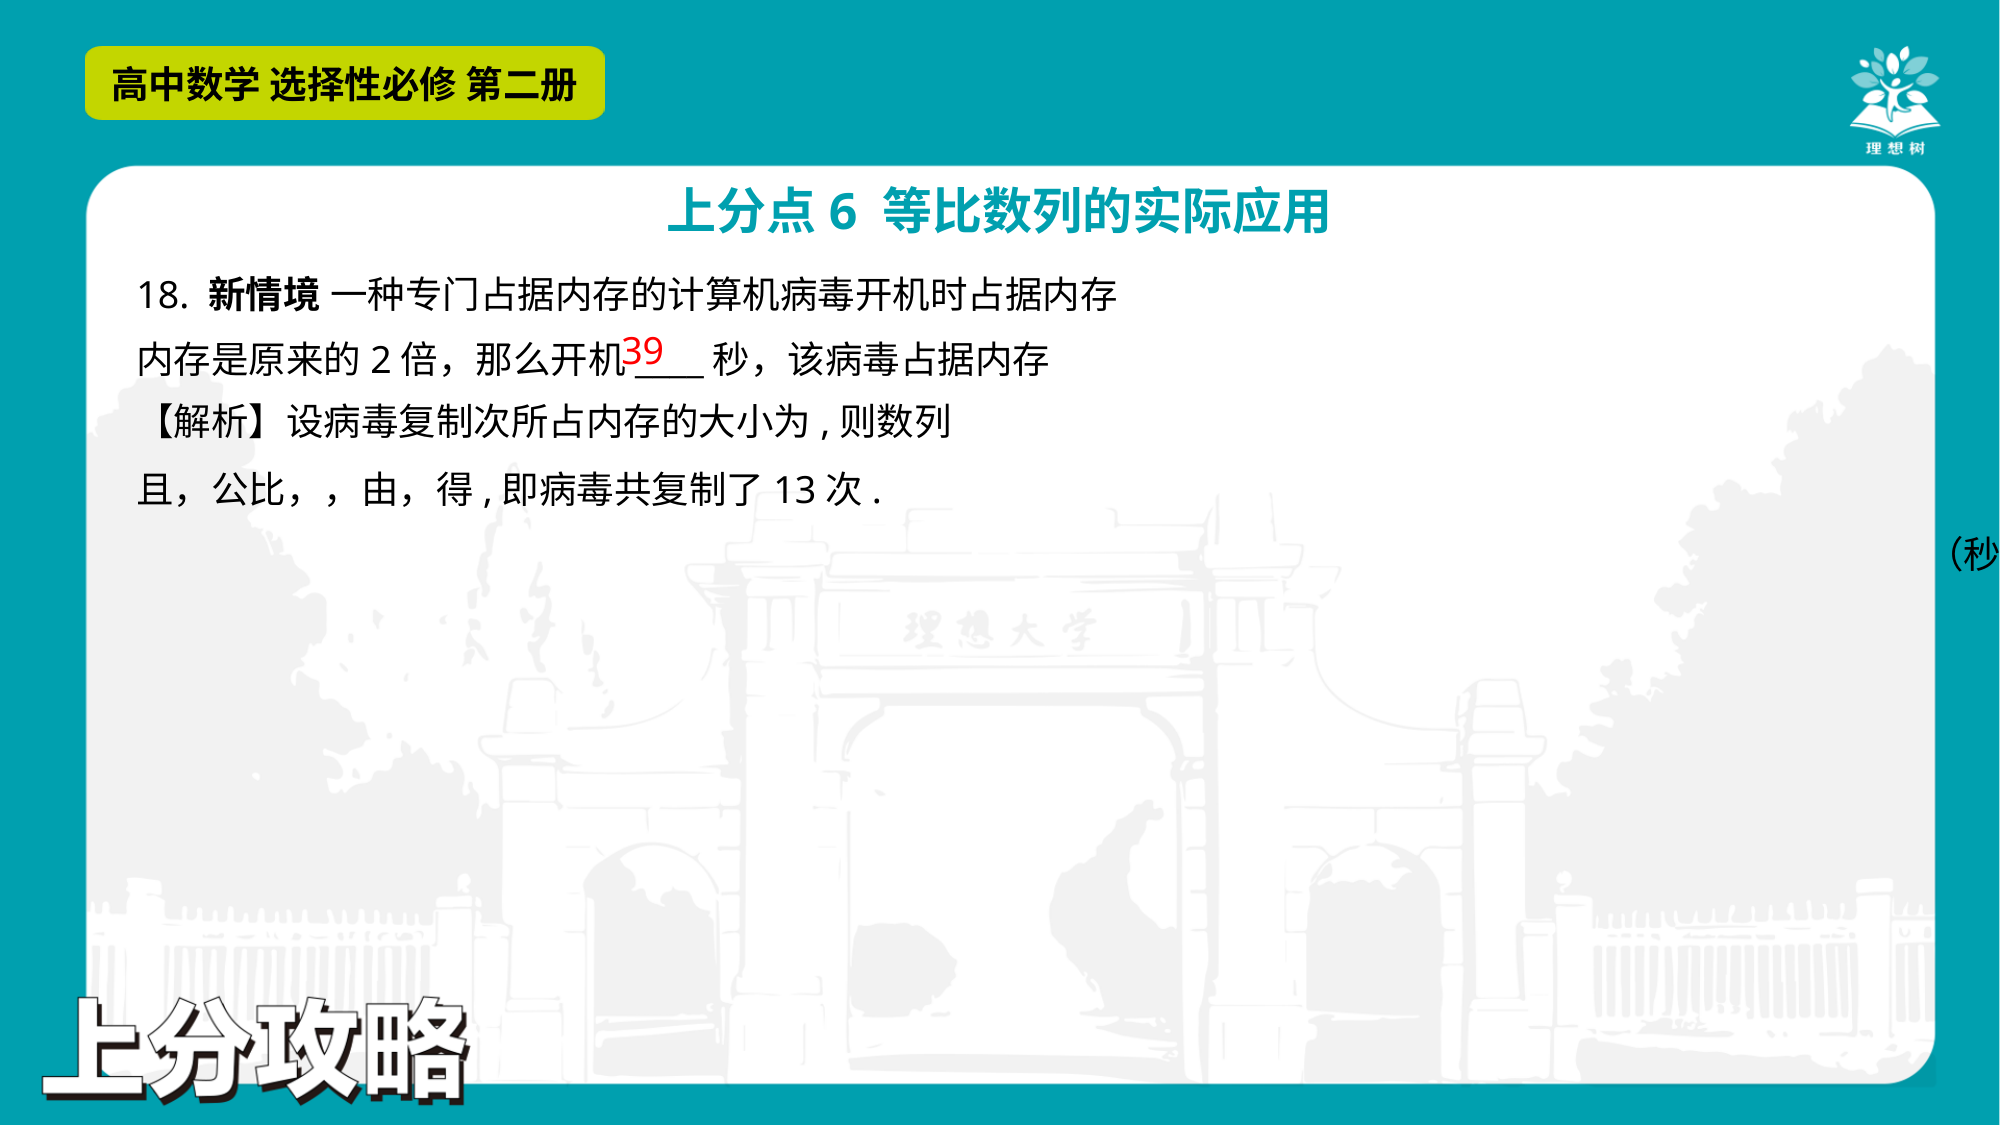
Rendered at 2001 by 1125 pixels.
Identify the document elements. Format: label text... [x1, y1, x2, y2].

picture [0, 0, 2000, 1125]
text_box 39 [607, 307, 679, 366]
